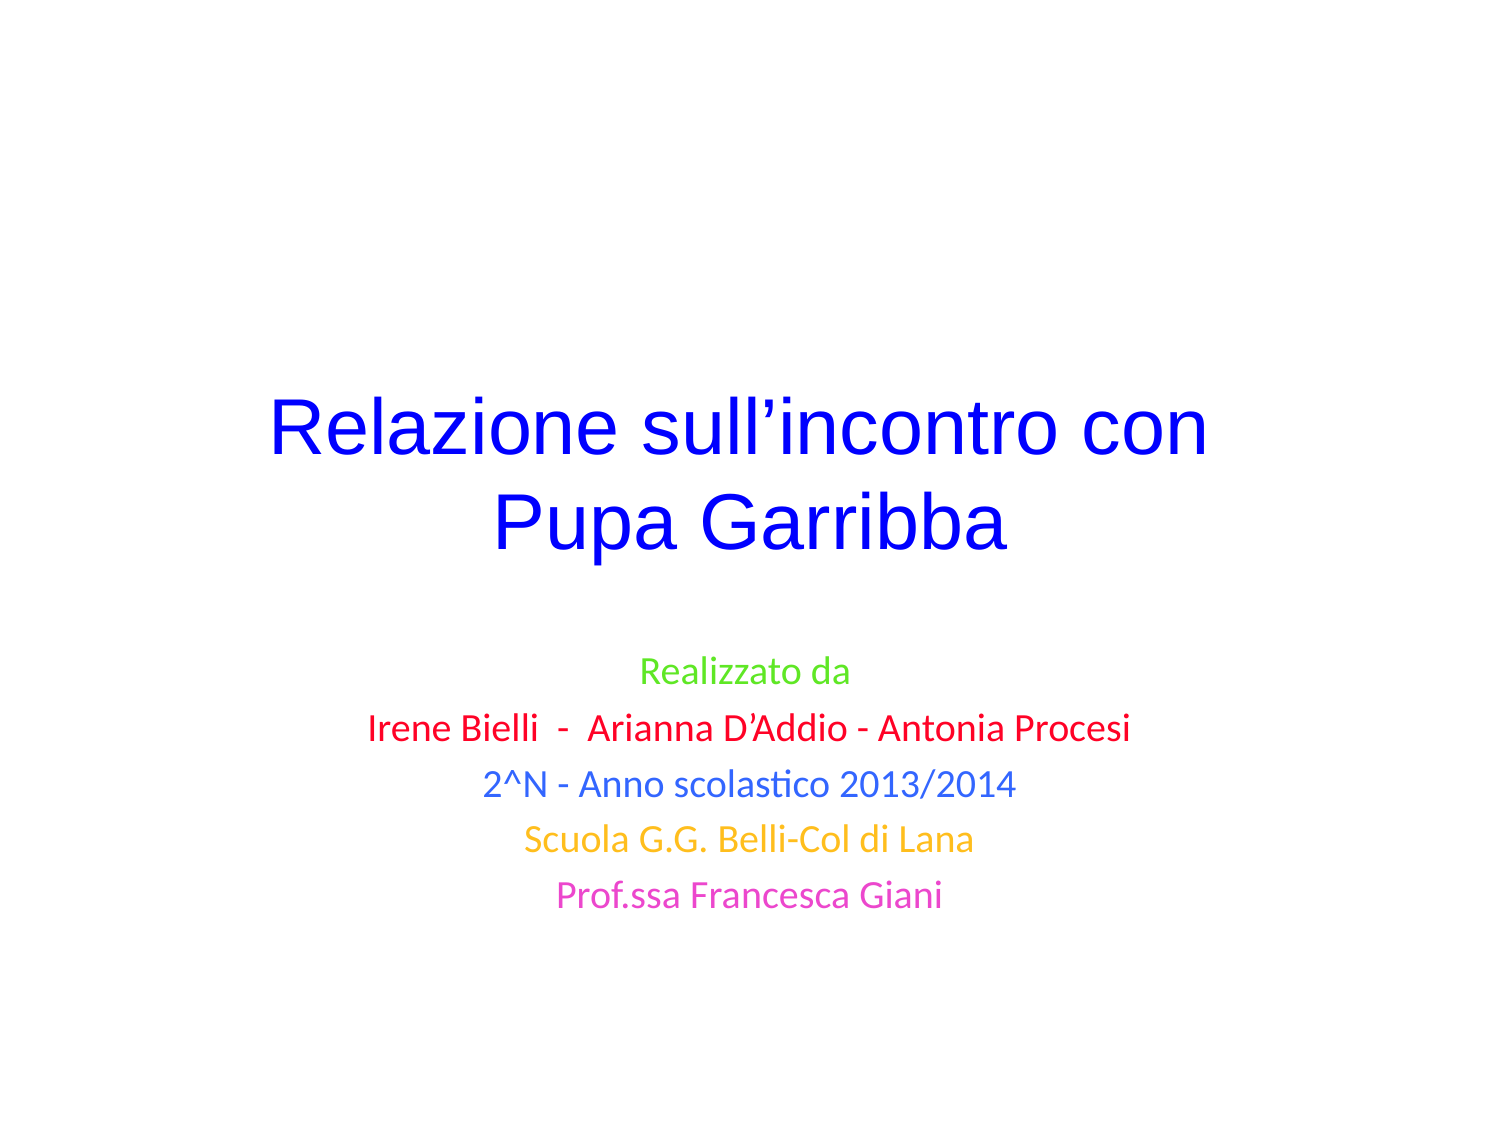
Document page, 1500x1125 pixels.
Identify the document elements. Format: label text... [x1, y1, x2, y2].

subtitle Realizzato da Irene Bielli - Arianna D’Addio - Antonia Procesi 2^N - Anno scolastico 2013/2014 Scuola G.G. Belli-Col di Lana Prof.ssa Francesca Giani [225, 637, 1275, 925]
title Relazione sull’incontro con Pupa Garribba [112, 349, 1388, 591]
